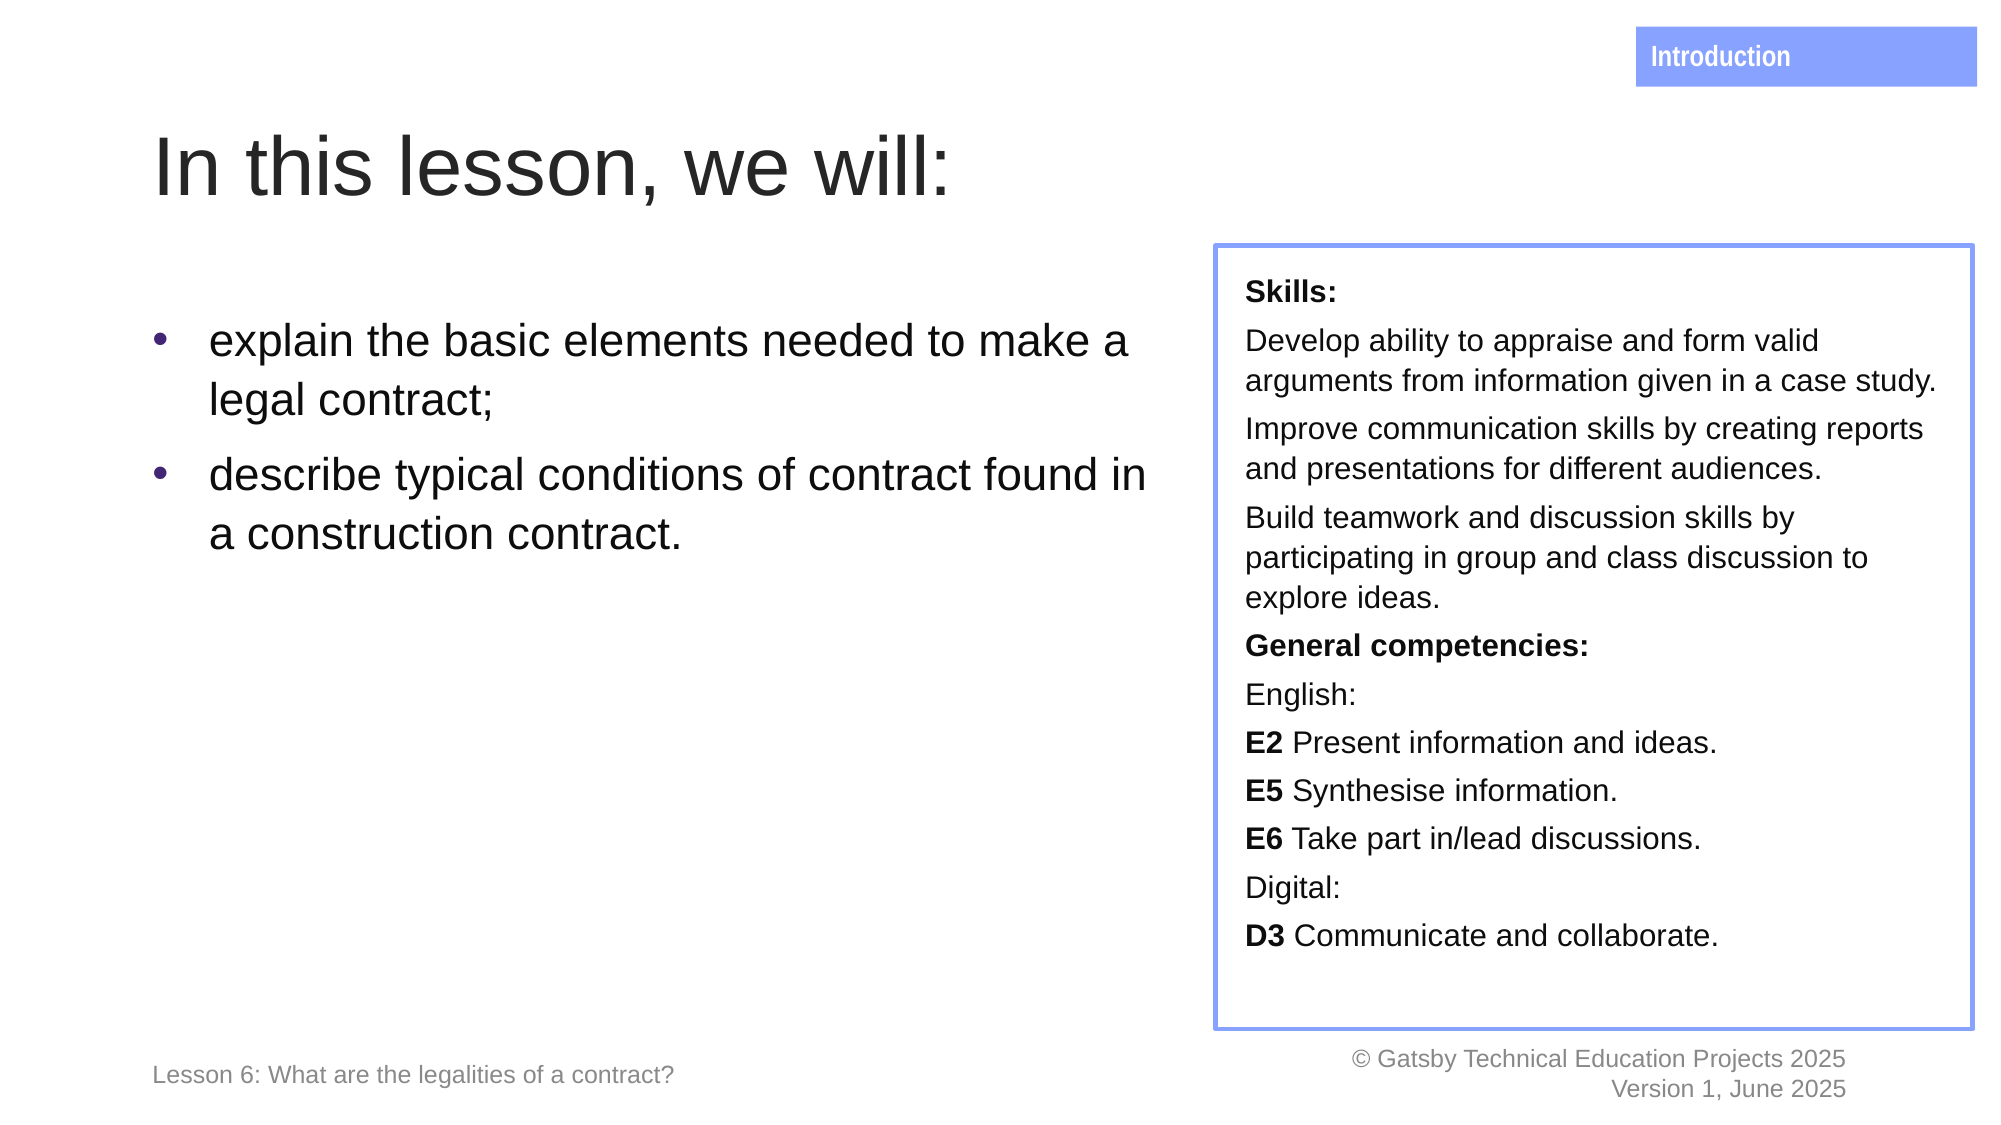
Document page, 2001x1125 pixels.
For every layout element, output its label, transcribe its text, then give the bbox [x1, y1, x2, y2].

list Introduction [1636, 26, 1978, 87]
list Lesson 6: What are the legalities of a contract? [137, 1042, 829, 1103]
list explain the basic elements needed to make a legal contract; describe typical conditions of contract found in a construction contract. [137, 299, 1188, 1014]
list Skills: Develop ability to appraise and form valid arguments from information given in a case study. Improve communication skills by creating reports and presentations for different audiences. Build teamwork and discussion skills by participating in group and class discussion to explore ideas. General competencies: English: E2 Present information and ideas. E5 Synthesise information. E6 Take part in/lead discussions. Digital: D3 Communicate and collaborate. [1213, 243, 1975, 1031]
title In this lesson, we will: [137, 59, 1863, 278]
